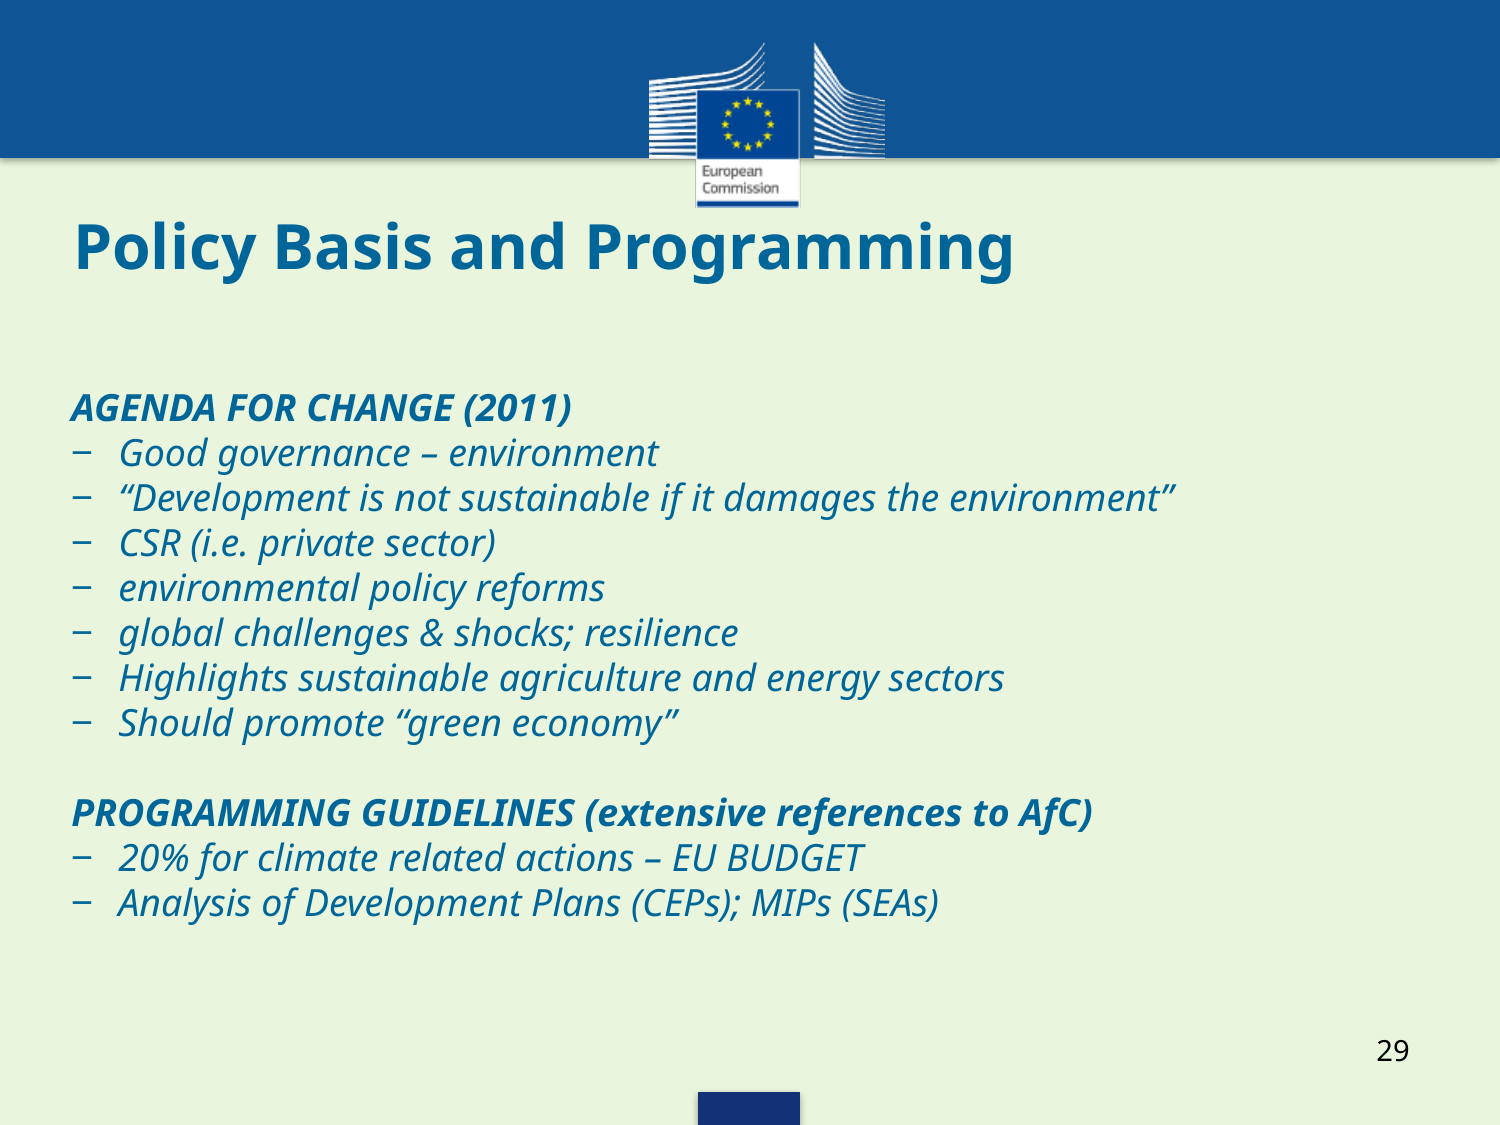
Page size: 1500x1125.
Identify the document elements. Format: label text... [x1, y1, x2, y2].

text_box AGENDA FOR CHANGE (2011) Good governance – environment “Development is not sustainable if it damages the environment” CSR (i.e. private sector) environmental policy reforms global challenges & shocks; resilience Highlights sustainable agriculture and energy sectors Should promote “green economy” PROGRAMMING GUIDELINES (extensive references to AfC) 20% for climate related actions – EU BUDGET Analysis of Development Plans (CEPs); MIPs (SEAs) [0, 377, 1500, 932]
picture [649, 42, 885, 200]
slide_number 29 [1074, 1024, 1426, 1103]
text_box Policy Basis and Programming [0, 200, 1500, 290]
